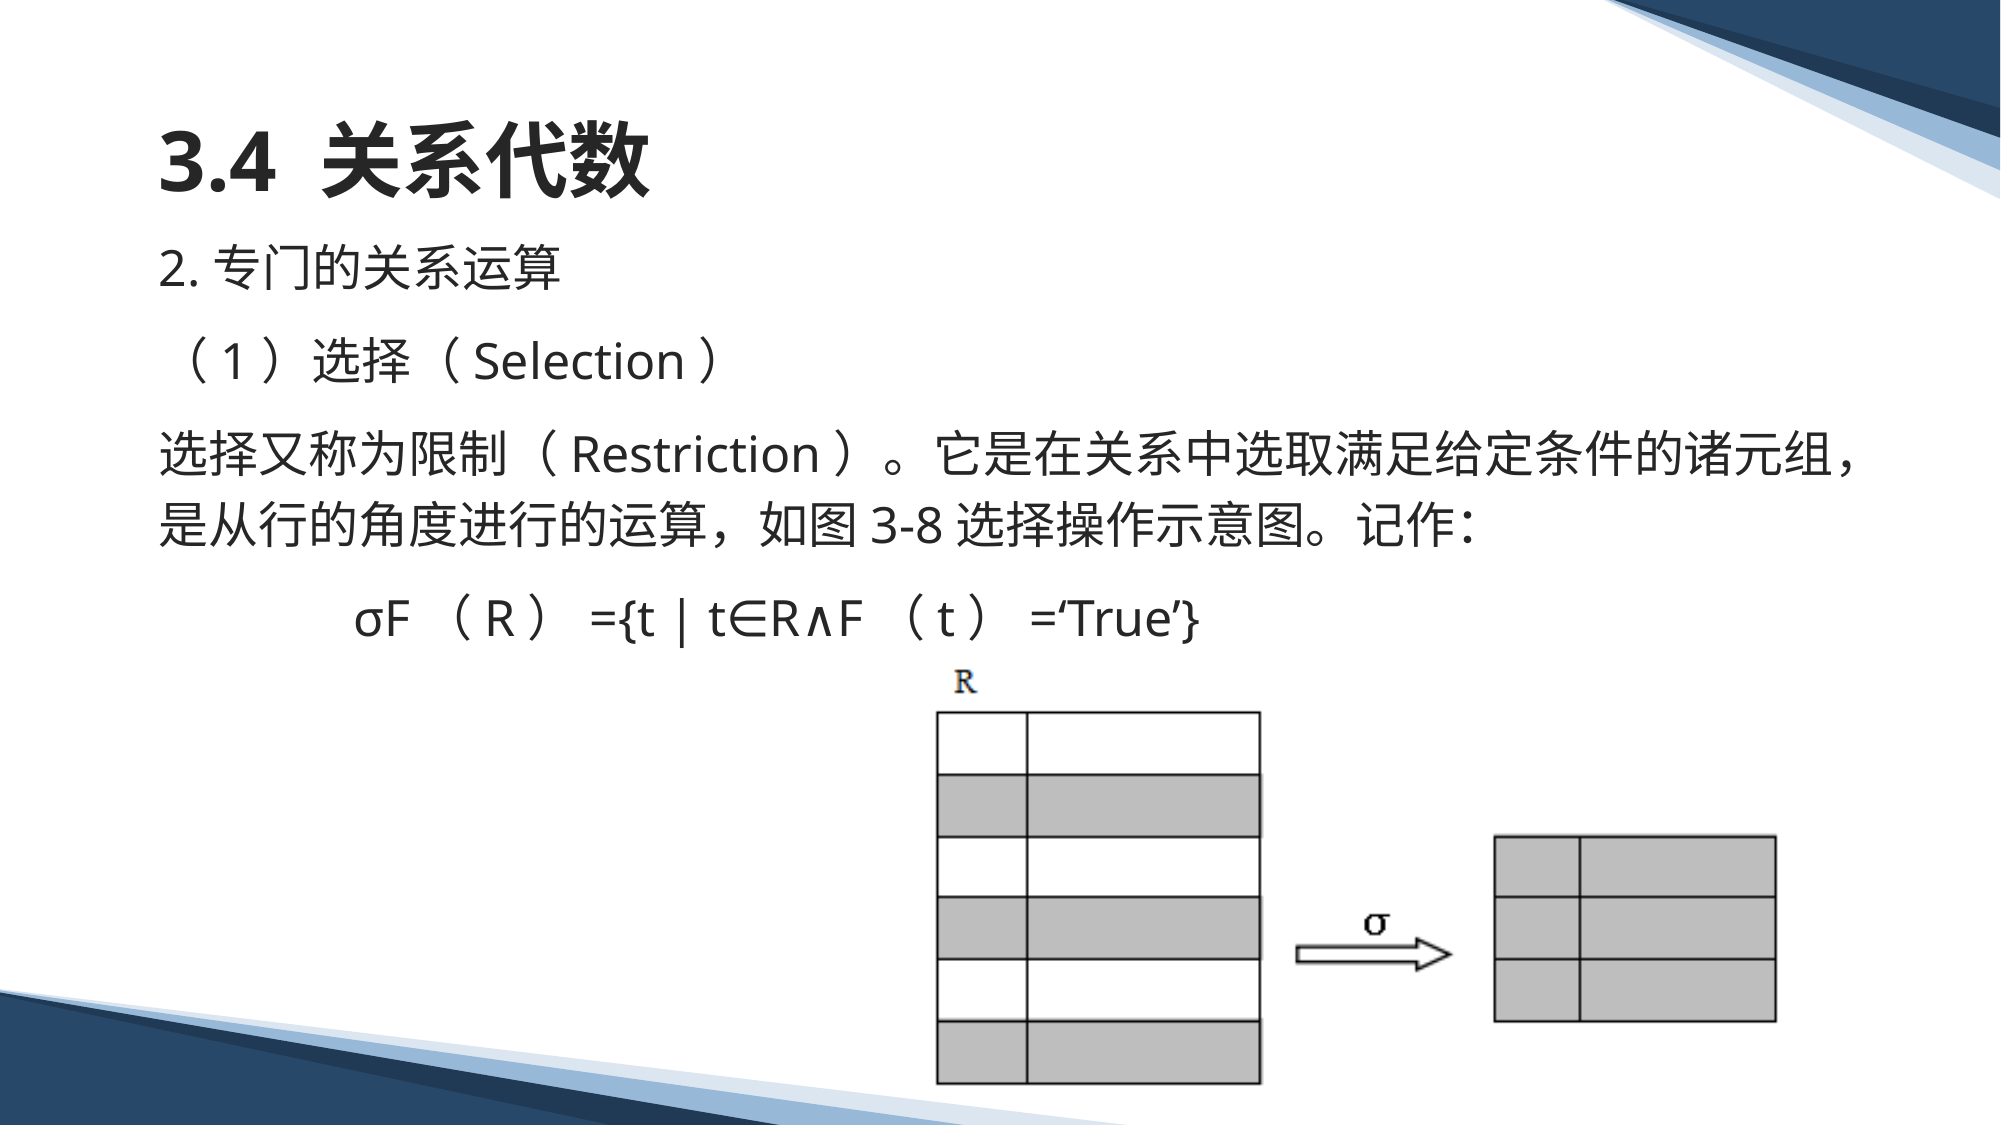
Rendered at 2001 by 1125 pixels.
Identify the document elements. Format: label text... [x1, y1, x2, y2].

list 2.专门的关系运算 （1）选择（Selection） 选择又称为限制（Restriction）。它是在关系中选取满足给定条件的诸元组，是从行的角度进行的运算，如图3-8选择操作示意图。记作： σF（R）={t | t∈R∧F（t）=‘True’} [143, 216, 1857, 1074]
picture [930, 659, 1789, 1097]
title 3.4 关系代数 [143, 54, 1857, 216]
